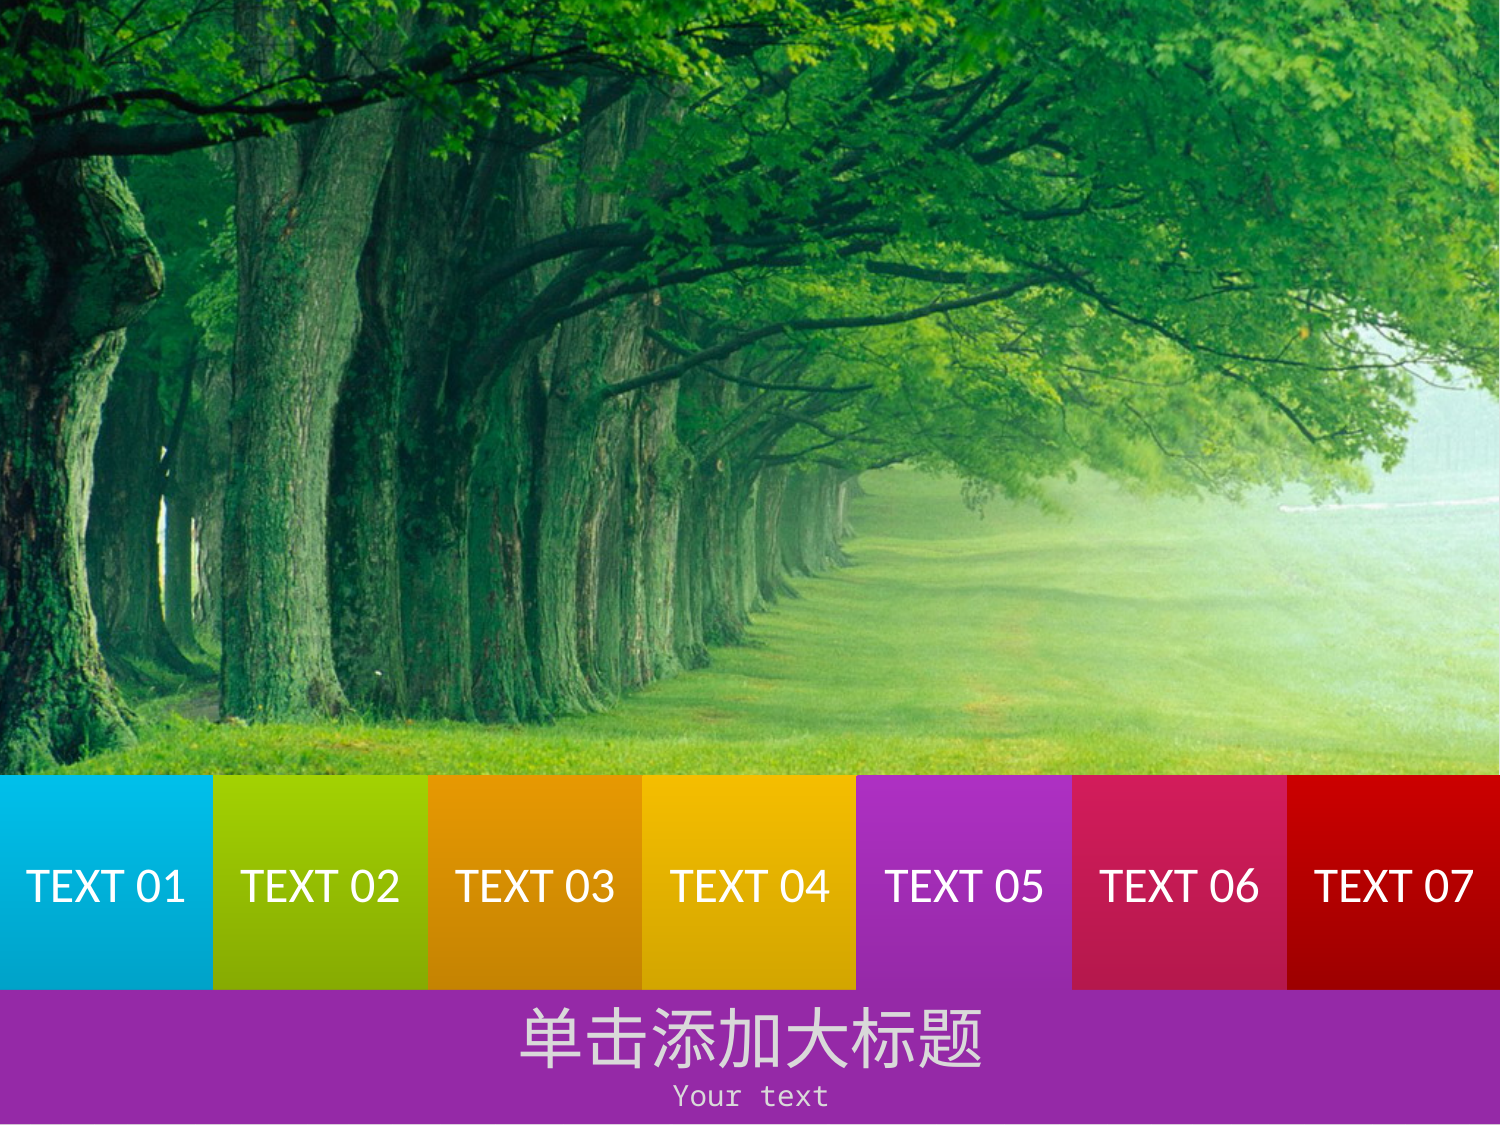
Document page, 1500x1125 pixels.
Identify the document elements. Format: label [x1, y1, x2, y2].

text_box [0, 776, 1500, 1125]
picture [0, 0, 1500, 776]
